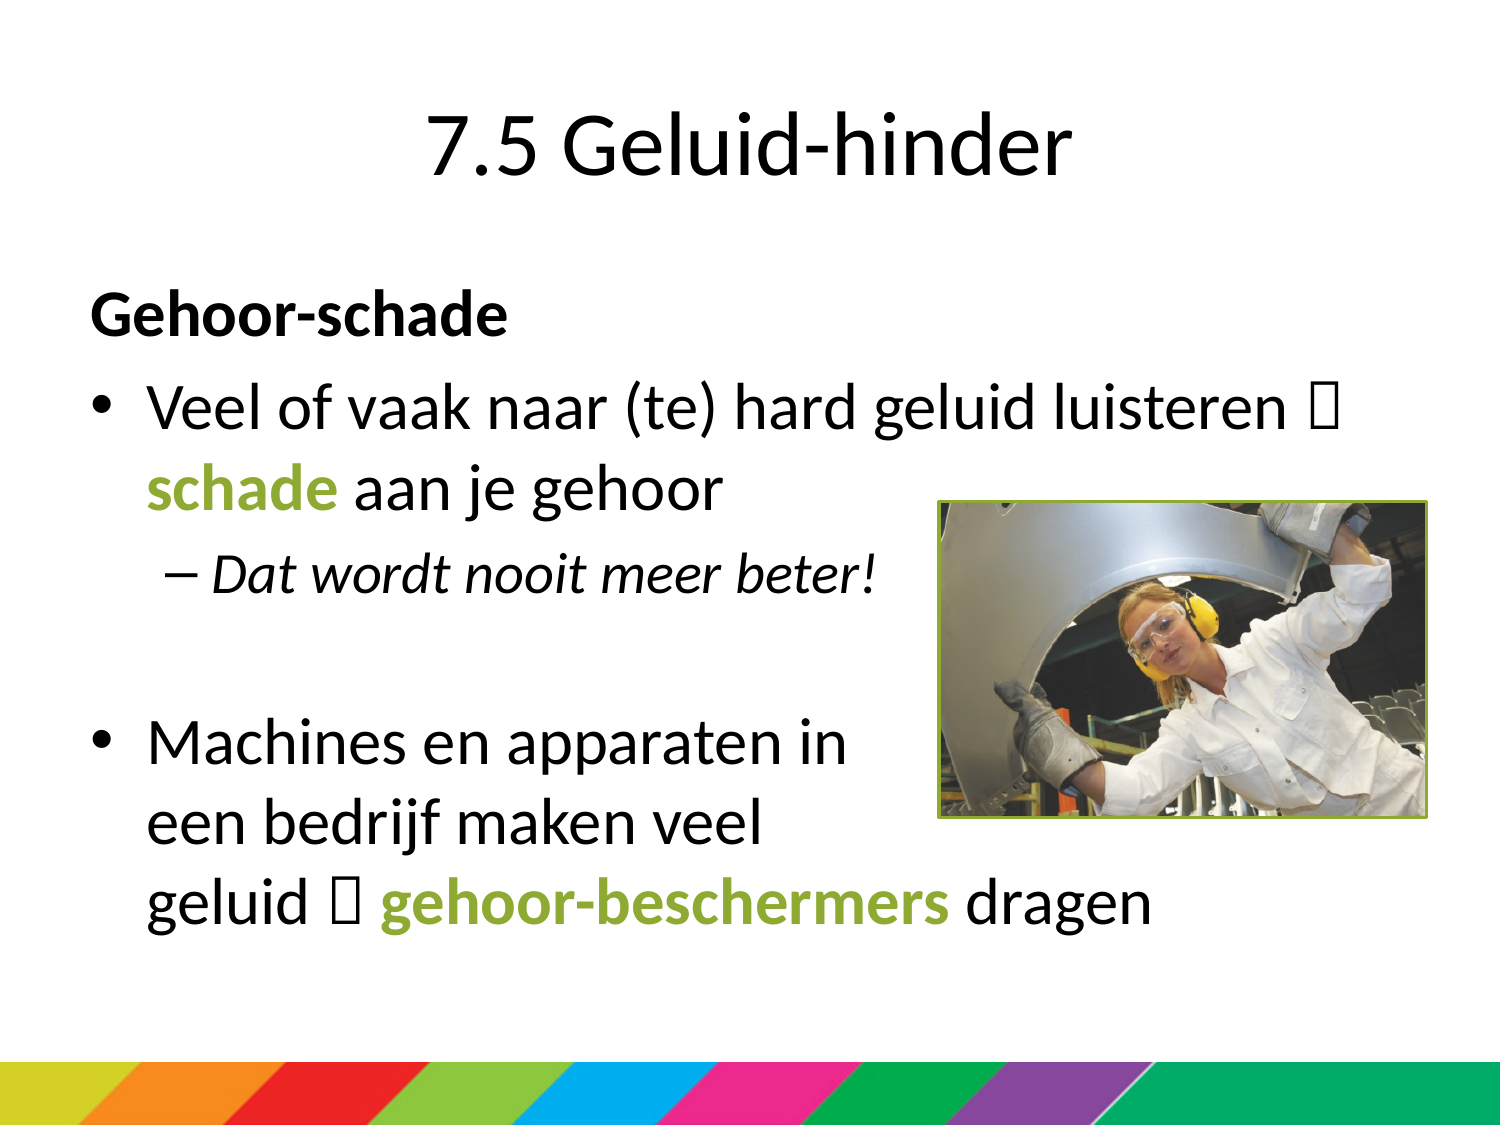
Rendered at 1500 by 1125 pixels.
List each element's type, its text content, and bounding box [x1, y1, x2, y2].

title 7.5 Geluid-hinder [75, 45, 1425, 233]
picture [656, 1062, 1500, 1125]
picture [940, 503, 1426, 817]
list Gehoor-schade Veel of vaak naar (te) hard geluid luisteren  schade aan je gehoor Dat wordt nooit meer beter! Machines en apparaten in een bedrijf maken veel geluid  gehoor-beschermers dragen [75, 262, 1425, 1005]
picture [0, 1062, 574, 1125]
